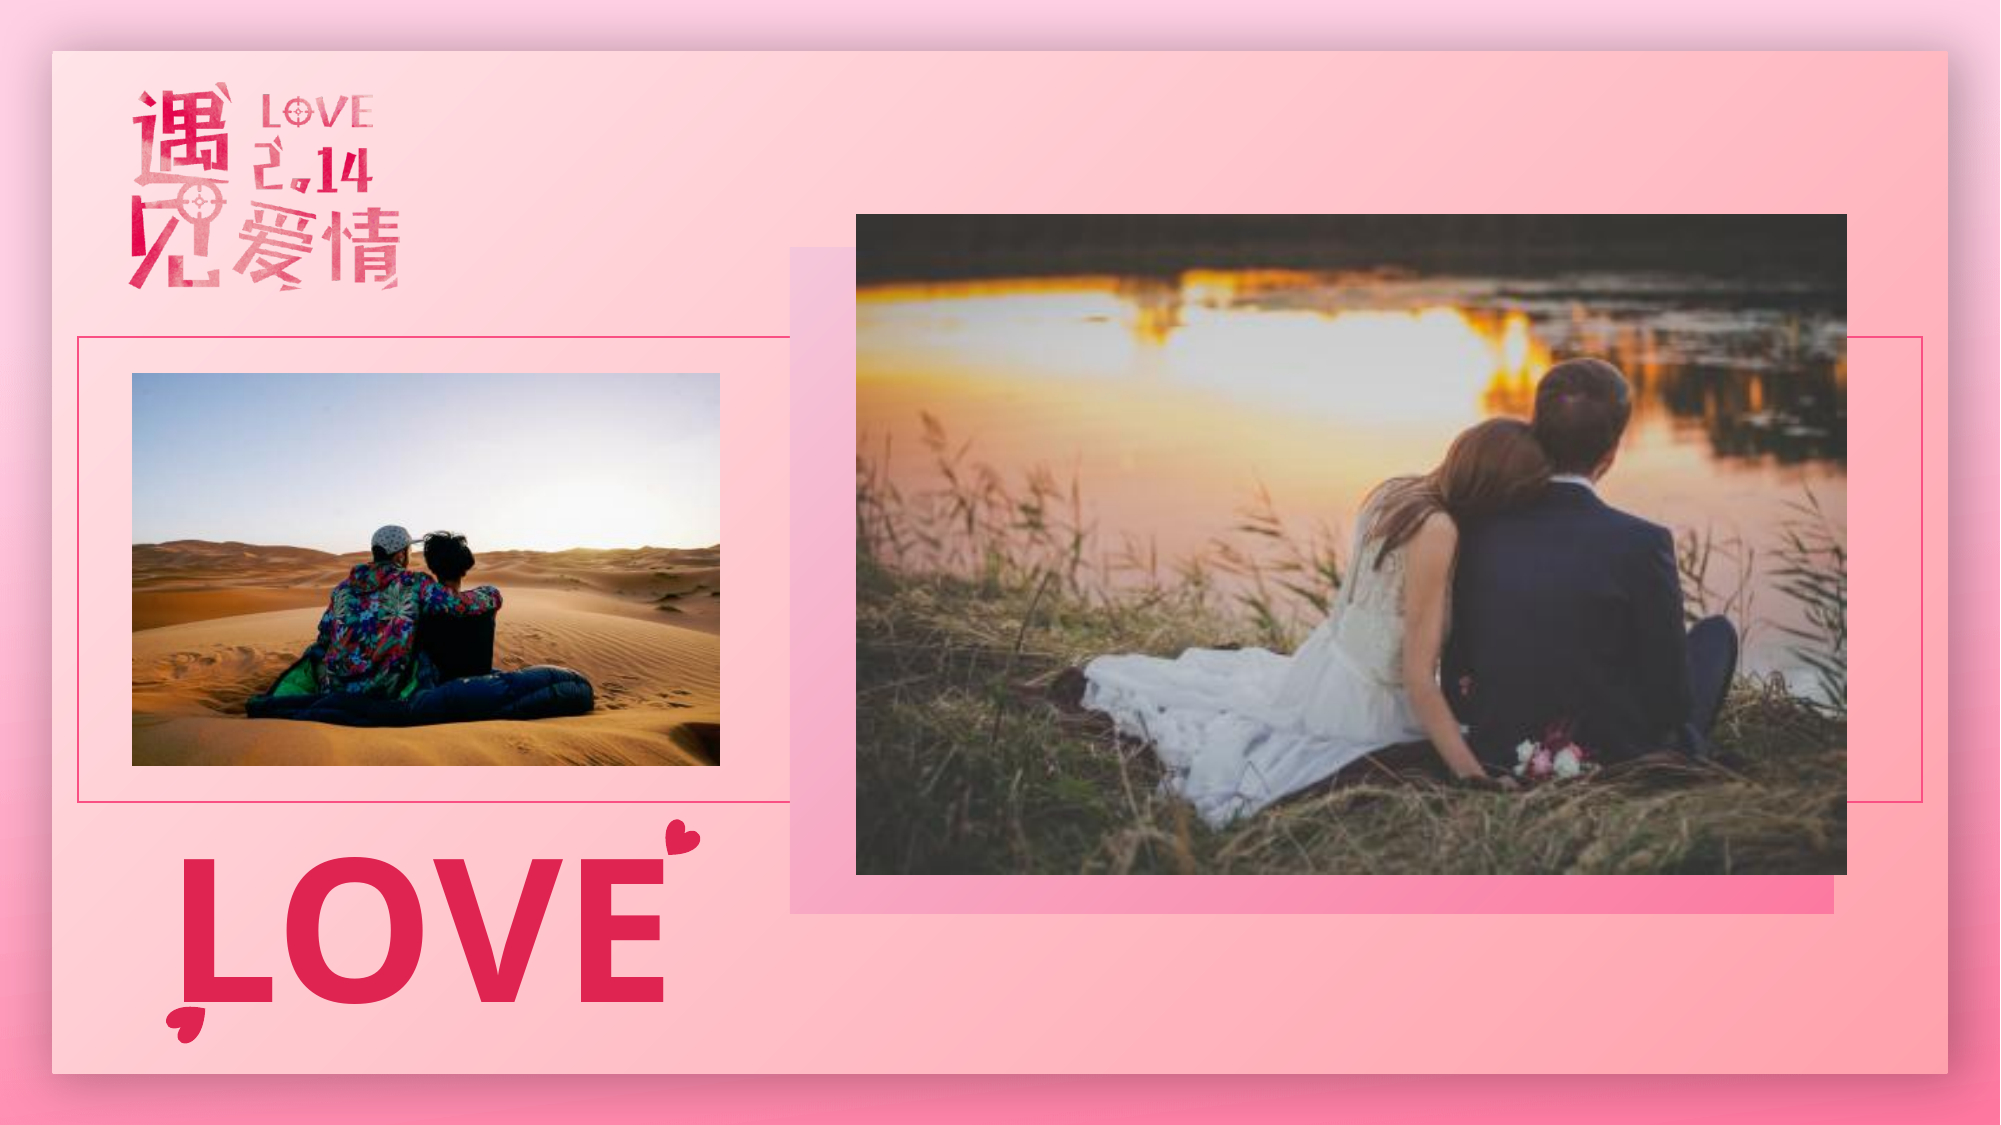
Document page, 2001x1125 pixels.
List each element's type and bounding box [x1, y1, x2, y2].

text_box [789, 214, 1847, 915]
picture [0, 0, 2000, 1125]
